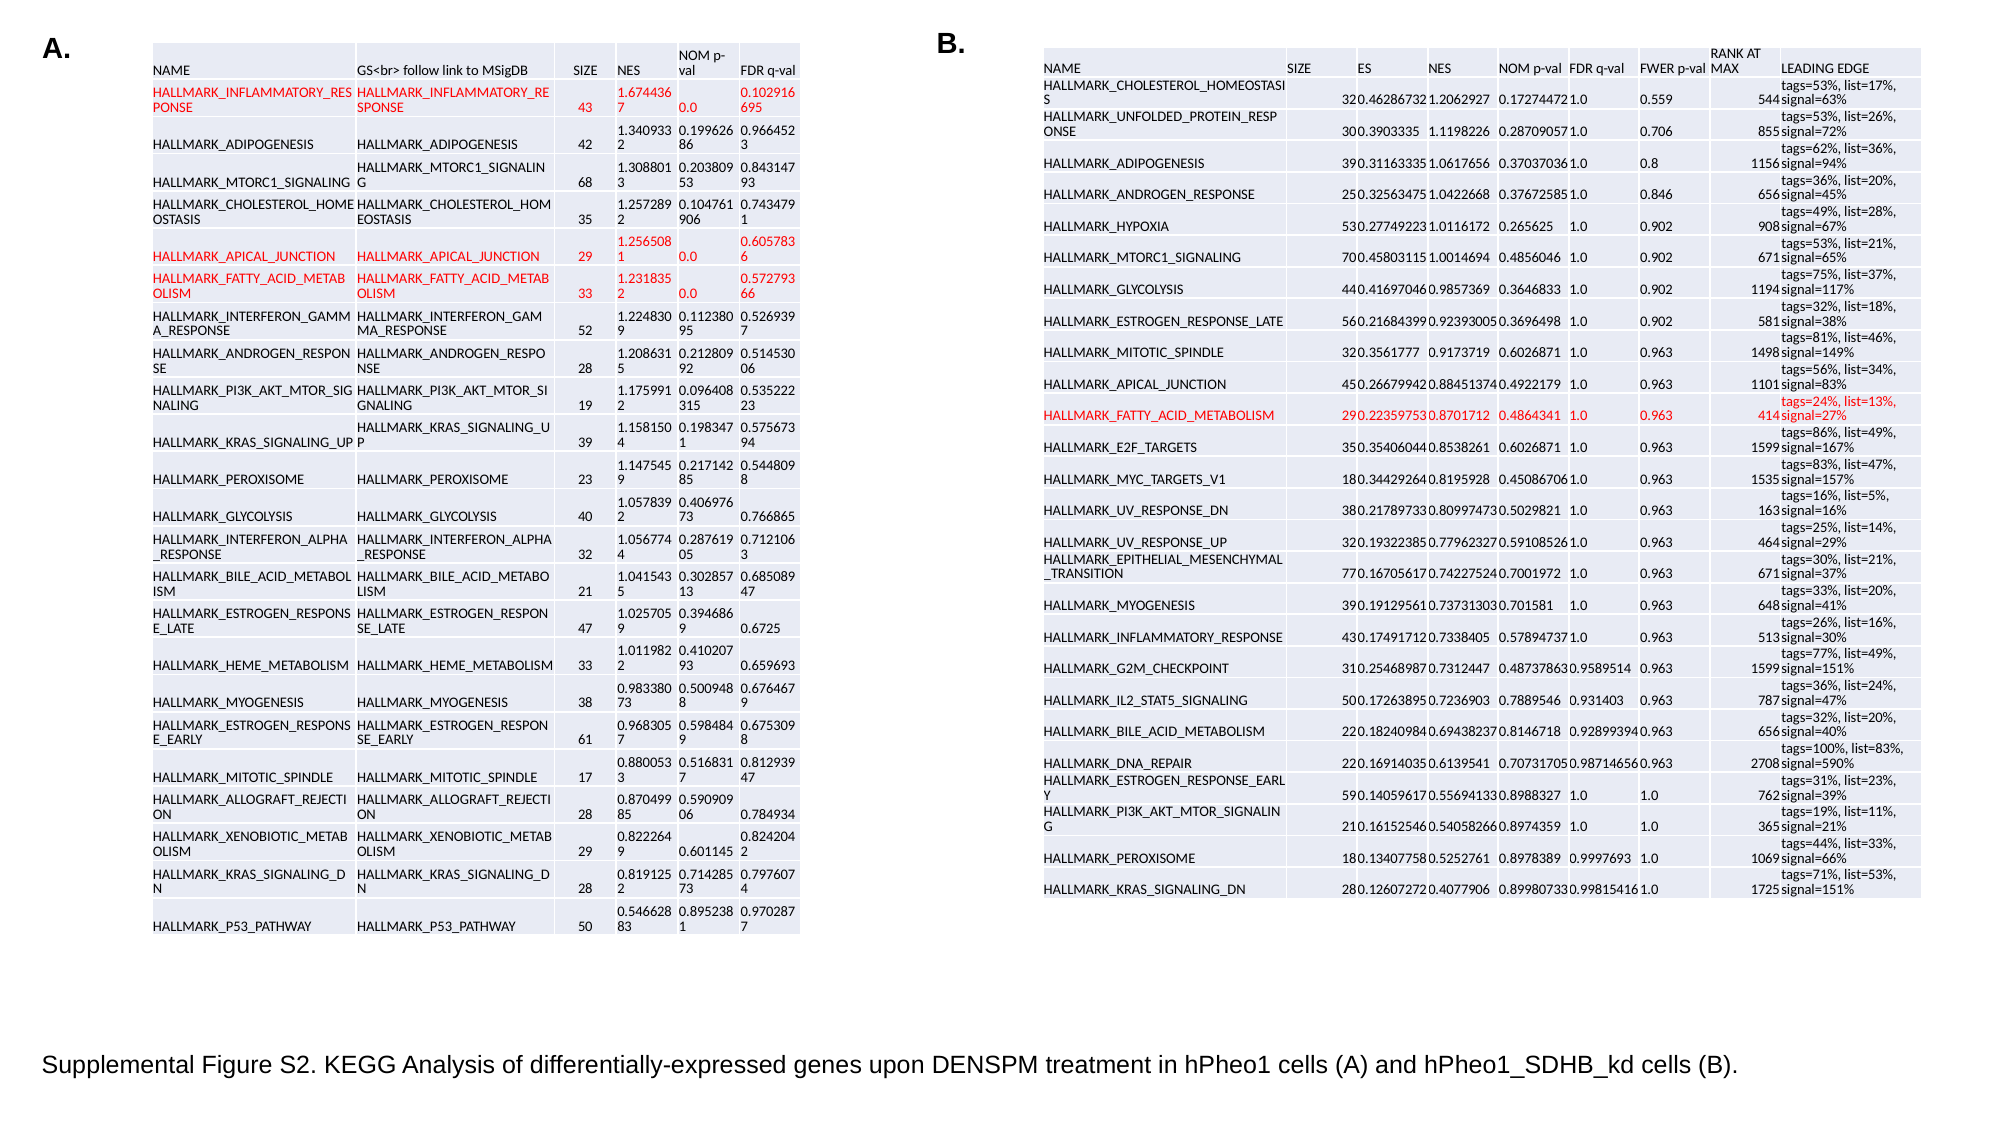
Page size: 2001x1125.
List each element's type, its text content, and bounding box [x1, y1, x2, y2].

table_cell HALLMARK_CHOLESTEROL_HOMEOSTASIS [357, 192, 554, 227]
table_cell 0.92393005 [1429, 299, 1497, 329]
table_header FWER p-val [1640, 48, 1709, 76]
table_cell tags=81%, list=46%, signal=149% [1781, 331, 1921, 361]
table_cell HALLMARK_PI3K_AKT_MTOR_SIGNALING [357, 378, 554, 413]
table_cell 1.2572892 [617, 192, 677, 227]
table_cell 1.0 [1570, 204, 1638, 234]
table_cell tags=44%, list=33%, signal=66% [1781, 836, 1921, 866]
table_cell 1.0 [1640, 836, 1709, 866]
table_cell 1.0 [1570, 299, 1638, 329]
table_header ES [1358, 48, 1427, 76]
table_cell 0.8 [1640, 141, 1709, 171]
table_header FDR q-val [1570, 48, 1638, 76]
table_cell 31 [1287, 647, 1356, 677]
table_cell 68 [555, 154, 615, 190]
table_cell HALLMARK_MYC_TARGETS_V1 [1044, 457, 1286, 487]
table_cell 0.9664523 [740, 117, 800, 153]
table_cell 0.9702877 [740, 899, 800, 934]
table_cell 39 [1287, 584, 1356, 613]
table_cell 0.8701712 [1429, 394, 1497, 424]
table_cell 0.902 [1640, 268, 1709, 297]
table_cell 18 [1287, 836, 1356, 866]
table_cell 0.096408315 [679, 378, 739, 413]
table_cell 38 [1287, 489, 1356, 519]
table_cell 0.963 [1640, 489, 1709, 519]
table_cell 29 [555, 229, 615, 264]
table_cell 1498 [1711, 331, 1780, 361]
table_cell 581 [1711, 299, 1780, 329]
table_cell 0.701581 [1499, 584, 1568, 613]
table_cell tags=86%, list=49%, signal=167% [1781, 426, 1921, 455]
table_cell 1.0 [1570, 552, 1638, 582]
table_cell 0.19322385 [1358, 520, 1427, 550]
table_cell 1.0 [1570, 615, 1638, 645]
table_cell HALLMARK_INTERFERON_ALPHA_RESPONSE [153, 527, 355, 562]
table_cell 0.9173719 [1429, 331, 1497, 361]
table_cell HALLMARK_ESTROGEN_RESPONSE_LATE [1044, 299, 1286, 329]
table_cell 0.4077906 [1429, 868, 1497, 898]
table_cell tags=36%, list=24%, signal=47% [1781, 678, 1921, 708]
table_cell 0.11238095 [679, 303, 739, 339]
table_cell 0.17491712 [1358, 615, 1427, 645]
table_cell tags=53%, list=21%, signal=65% [1781, 236, 1921, 266]
table_cell HALLMARK_INFLAMMATORY_RESPONSE [357, 80, 554, 116]
table_cell 0.89980733 [1499, 868, 1568, 898]
table_cell 28 [555, 861, 615, 897]
table_cell 0.19129561 [1358, 584, 1427, 613]
table_cell 414 [1711, 394, 1780, 424]
table_cell 0.963 [1640, 615, 1709, 645]
table_cell 0.99815416 [1570, 868, 1638, 898]
table_cell 0.7434791 [740, 192, 800, 227]
table_cell 0.7001972 [1499, 552, 1568, 582]
table_cell 1.0 [1570, 773, 1638, 803]
table_cell HALLMARK_MTORC1_SIGNALING [357, 154, 554, 190]
table_cell 1.0119822 [617, 638, 677, 674]
table_cell 0.5269397 [740, 303, 800, 339]
table_cell HALLMARK_BILE_ACID_METABOLISM [357, 564, 554, 599]
table_cell 1194 [1711, 268, 1780, 297]
table_cell 0.784934 [740, 787, 800, 822]
table_cell 0.68508947 [740, 564, 800, 599]
table_cell HALLMARK_MITOTIC_SPINDLE [1044, 331, 1286, 361]
table_cell 35 [1287, 426, 1356, 455]
table_cell 0.1983471 [679, 415, 739, 450]
table_cell 0.4864341 [1499, 394, 1568, 424]
table_cell HALLMARK_KRAS_SIGNALING_DN [1044, 868, 1286, 898]
table_header NAME [1044, 48, 1286, 76]
table_cell 44 [1287, 268, 1356, 297]
table_cell 39 [555, 415, 615, 450]
table_cell 0.4856046 [1499, 236, 1568, 266]
table_cell 32 [1287, 331, 1356, 361]
table_cell 17 [555, 750, 615, 785]
table_cell tags=26%, list=16%, signal=30% [1781, 615, 1921, 645]
table_cell 0.5168317 [679, 750, 739, 785]
table_cell 0.98714656 [1570, 741, 1638, 771]
table_cell HALLMARK_ADIPOGENESIS [357, 117, 554, 153]
table_header SIZE [1287, 48, 1356, 76]
table_cell 0.21280992 [679, 341, 739, 376]
table_cell 163 [1711, 489, 1780, 519]
table_cell HALLMARK_HEME_METABOLISM [153, 638, 355, 674]
table_cell 1.0 [1570, 78, 1638, 108]
table_cell tags=36%, list=20%, signal=45% [1781, 173, 1921, 203]
table_cell HALLMARK_PI3K_AKT_MTOR_SIGNALING [153, 378, 355, 413]
table_cell 464 [1711, 520, 1780, 550]
table_cell 0.931403 [1570, 678, 1638, 708]
table_cell HALLMARK_KRAS_SIGNALING_DN [153, 861, 355, 897]
table_cell 0.963 [1640, 520, 1709, 550]
table_cell HALLMARK_PEROXISOME [1044, 836, 1286, 866]
table_cell HALLMARK_ADIPOGENESIS [153, 117, 355, 153]
table_cell 1.0 [1570, 173, 1638, 203]
table_cell HALLMARK_UV_RESPONSE_DN [1044, 489, 1286, 519]
table_cell 0.54058266 [1429, 805, 1497, 835]
table_cell HALLMARK_HYPOXIA [1044, 204, 1286, 234]
table_cell HALLMARK_MYOGENESIS [1044, 584, 1286, 613]
table_cell 0.963 [1640, 331, 1709, 361]
table_cell 0.59108526 [1499, 520, 1568, 550]
table_cell 35 [555, 192, 615, 227]
table_cell HALLMARK_GLYCOLYSIS [357, 489, 554, 525]
table_cell 0.22359753 [1358, 394, 1427, 424]
table_cell 29 [1287, 394, 1356, 424]
table_cell 0.46286732 [1358, 78, 1427, 108]
table_cell HALLMARK_G2M_CHECKPOINT [1044, 647, 1286, 677]
table_cell 0.40697673 [679, 489, 739, 525]
table_cell 0.21714285 [679, 452, 739, 488]
table_cell 671 [1711, 552, 1780, 582]
table_cell 0.17263895 [1358, 678, 1427, 708]
table_cell HALLMARK_ESTROGEN_RESPONSE_LATE [357, 601, 554, 636]
table_cell 0.7312447 [1429, 647, 1497, 677]
table_cell 0.28761905 [679, 527, 739, 562]
text_box A. [27, 21, 87, 72]
table_cell 28 [555, 787, 615, 822]
table_cell 22 [1287, 741, 1356, 771]
table_cell 0.963 [1640, 426, 1709, 455]
table_cell 1.3409332 [617, 117, 677, 153]
table_cell 0.16705617 [1358, 552, 1427, 582]
table_cell 1.0 [1570, 110, 1638, 139]
table_cell 0.5984849 [679, 713, 739, 748]
text_box Supplemental Figure S2. KEGG Analysis of differentially-expressed genes upon DENSPM treatment in hPheo1 cells (A) and hPheo1_SDHB_kd cells (B). [26, 1041, 1991, 1087]
table_cell 0.902 [1640, 204, 1709, 234]
table_cell 0.0 [679, 80, 739, 116]
table_cell 0.963 [1640, 647, 1709, 677]
table_cell 1.0 [1570, 457, 1638, 487]
table_cell HALLMARK_XENOBIOTIC_METABOLISM [153, 824, 355, 860]
table_cell 1599 [1711, 647, 1780, 677]
table_cell 1.0567744 [617, 527, 677, 562]
table_cell 0.8974359 [1499, 805, 1568, 835]
table_cell 1.0617656 [1429, 141, 1497, 171]
table_cell tags=53%, list=26%, signal=72% [1781, 110, 1921, 139]
table_cell 0.8222649 [617, 824, 677, 860]
table_cell 1.6744367 [617, 80, 677, 116]
table_cell 0.31163335 [1358, 141, 1427, 171]
table_cell HALLMARK_XENOBIOTIC_METABOLISM [357, 824, 554, 860]
table_cell HALLMARK_E2F_TARGETS [1044, 426, 1286, 455]
table_cell 0.57279366 [740, 266, 800, 302]
table_cell HALLMARK_KRAS_SIGNALING_DN [357, 861, 554, 897]
table_cell 0.48737863 [1499, 647, 1568, 677]
table_cell 1.0415435 [617, 564, 677, 599]
table_cell HALLMARK_MTORC1_SIGNALING [1044, 236, 1286, 266]
table_cell 0.601145 [679, 824, 739, 860]
table_cell 0.17274472 [1499, 78, 1568, 108]
table_cell HALLMARK_UV_RESPONSE_UP [1044, 520, 1286, 550]
table_cell HALLMARK_DNA_REPAIR [1044, 741, 1286, 771]
table_header NES [1429, 48, 1497, 76]
table_cell 0.70731705 [1499, 741, 1568, 771]
table_cell 0.963 [1640, 584, 1709, 613]
table_cell tags=100%, list=83%, signal=590% [1781, 741, 1921, 771]
table_cell 0.98338073 [617, 675, 677, 711]
table_cell HALLMARK_MYOGENESIS [357, 675, 554, 711]
table_cell HALLMARK_APICAL_JUNCTION [357, 229, 554, 264]
table_cell 0.73731303 [1429, 584, 1497, 613]
table_cell 1.0 [1640, 773, 1709, 803]
table_cell HALLMARK_ALLOGRAFT_REJECTION [153, 787, 355, 822]
table_cell HALLMARK_IL2_STAT5_SIGNALING [1044, 678, 1286, 708]
table_cell 0.963 [1640, 394, 1709, 424]
table_cell 43 [555, 80, 615, 116]
table_cell HALLMARK_ANDROGEN_RESPONSE [1044, 173, 1286, 203]
table_cell 0.0 [679, 266, 739, 302]
table_cell 43 [1287, 615, 1356, 645]
table_cell 18 [1287, 457, 1356, 487]
table_cell 0.7121063 [740, 527, 800, 562]
table_cell 21 [555, 564, 615, 599]
table_cell 2708 [1711, 741, 1780, 771]
table_cell 0.963 [1640, 710, 1709, 740]
table_cell 0.57567394 [740, 415, 800, 450]
table_cell 1.0578392 [617, 489, 677, 525]
table_cell 0.92899394 [1570, 710, 1638, 740]
table_cell HALLMARK_CHOLESTEROL_HOMEOSTASIS [153, 192, 355, 227]
table_cell HALLMARK_MITOTIC_SPINDLE [357, 750, 554, 785]
table_cell 1.1759912 [617, 378, 677, 413]
table_cell HALLMARK_APICAL_JUNCTION [153, 229, 355, 264]
table_cell 28 [1287, 868, 1356, 898]
table_cell 50 [555, 899, 615, 934]
table_cell HALLMARK_GLYCOLYSIS [1044, 268, 1286, 297]
table_cell HALLMARK_KRAS_SIGNALING_UP [357, 415, 554, 450]
table_header NOM p-val [1499, 48, 1568, 76]
table_cell 19 [555, 378, 615, 413]
table_cell 21 [1287, 805, 1356, 835]
table_cell 0.7976074 [740, 861, 800, 897]
table_cell 59 [1287, 773, 1356, 803]
table_cell tags=33%, list=20%, signal=41% [1781, 584, 1921, 613]
table_cell tags=71%, list=53%, signal=151% [1781, 868, 1921, 898]
table_cell 1.0 [1570, 520, 1638, 550]
table_cell 0.8800533 [617, 750, 677, 785]
table_cell HALLMARK_ADIPOGENESIS [1044, 141, 1286, 171]
table_header FDR q-val [740, 43, 800, 78]
table_cell 0.6026871 [1499, 426, 1568, 455]
table_cell 0.9683057 [617, 713, 677, 748]
table_header GS<br> follow link to MSigDB [357, 43, 554, 78]
table_cell 1.0 [1570, 236, 1638, 266]
table_cell 0.7236903 [1429, 678, 1497, 708]
table_cell 0.902 [1640, 299, 1709, 329]
table_cell 0.35406044 [1358, 426, 1427, 455]
table_cell tags=62%, list=36%, signal=94% [1781, 141, 1921, 171]
table_cell 1069 [1711, 836, 1780, 866]
table_cell HALLMARK_FATTY_ACID_METABOLISM [153, 266, 355, 302]
text_box B. [921, 16, 981, 67]
table_cell 1.0 [1570, 426, 1638, 455]
table_cell 0.41020793 [679, 638, 739, 674]
table_cell 30 [1287, 110, 1356, 139]
table_cell 0.963 [1640, 678, 1709, 708]
table_cell tags=53%, list=17%, signal=63% [1781, 78, 1921, 108]
table_cell 28 [555, 341, 615, 376]
table_cell 0.766865 [740, 489, 800, 525]
table_cell 0.9589514 [1570, 647, 1638, 677]
table_cell HALLMARK_MITOTIC_SPINDLE [153, 750, 355, 785]
table_cell 0.0 [679, 229, 739, 264]
table_cell HALLMARK_GLYCOLYSIS [153, 489, 355, 525]
table_cell HALLMARK_UNFOLDED_PROTEIN_RESPONSE [1044, 110, 1286, 139]
table_cell 0.59090906 [679, 787, 739, 822]
table_cell HALLMARK_ANDROGEN_RESPONSE [153, 341, 355, 376]
table_cell 1.0 [1570, 268, 1638, 297]
table_cell 1.0 [1570, 141, 1638, 171]
table_cell 1.0 [1570, 805, 1638, 835]
table_cell 53 [1287, 204, 1356, 234]
table_cell 0.8242042 [740, 824, 800, 860]
table_header NOM p-val [679, 43, 739, 78]
table_cell 1.1475459 [617, 452, 677, 488]
table_cell HALLMARK_P53_PATHWAY [153, 899, 355, 934]
table_cell 32 [1287, 520, 1356, 550]
table_cell HALLMARK_CHOLESTEROL_HOMEOSTASIS [1044, 78, 1286, 108]
table_cell 1.2318352 [617, 266, 677, 302]
table_cell 1.0 [1570, 394, 1638, 424]
table_cell tags=25%, list=14%, signal=29% [1781, 520, 1921, 550]
table_cell 0.4922179 [1499, 362, 1568, 392]
table_cell 656 [1711, 710, 1780, 740]
table_cell 0.265625 [1499, 204, 1568, 234]
table_cell HALLMARK_APICAL_JUNCTION [1044, 362, 1286, 392]
table_cell tags=31%, list=23%, signal=39% [1781, 773, 1921, 803]
table_cell tags=16%, list=5%, signal=16% [1781, 489, 1921, 519]
table_cell 0.41697046 [1358, 268, 1427, 297]
table_cell 0.16914035 [1358, 741, 1427, 771]
table_cell 0.8191252 [617, 861, 677, 897]
table_cell 0.53522223 [740, 378, 800, 413]
table_cell 0.13407758 [1358, 836, 1427, 866]
table_cell 32 [555, 527, 615, 562]
table_cell 1.0257059 [617, 601, 677, 636]
table_cell 0.8146718 [1499, 710, 1568, 740]
table_cell tags=56%, list=34%, signal=83% [1781, 362, 1921, 392]
table_cell 0.74227524 [1429, 552, 1497, 582]
table_cell 0.963 [1640, 362, 1709, 392]
table_cell 0.6057836 [740, 229, 800, 264]
table_cell 0.28709057 [1499, 110, 1568, 139]
table_cell 1535 [1711, 457, 1780, 487]
table_cell 0.3903335 [1358, 110, 1427, 139]
table_cell HALLMARK_ESTROGEN_RESPONSE_EARLY [153, 713, 355, 748]
table_cell 22 [1287, 710, 1356, 740]
table_cell 0.37037036 [1499, 141, 1568, 171]
table_cell 855 [1711, 110, 1780, 139]
table_cell 0.84314793 [740, 154, 800, 190]
table_cell 0.26679942 [1358, 362, 1427, 392]
table_cell 0.21789733 [1358, 489, 1427, 519]
table_cell 0.5448098 [740, 452, 800, 488]
table_cell 1.0 [1570, 331, 1638, 361]
table_cell 70 [1287, 236, 1356, 266]
table_cell 1.2248309 [617, 303, 677, 339]
table_cell 0.8952381 [679, 899, 739, 934]
table_cell 671 [1711, 236, 1780, 266]
table_cell 0.21684399 [1358, 299, 1427, 329]
table_cell 1.2062927 [1429, 78, 1497, 108]
table_cell 1.1198226 [1429, 110, 1497, 139]
table_cell HALLMARK_BILE_ACID_METABOLISM [1044, 710, 1286, 740]
table_cell HALLMARK_FATTY_ACID_METABOLISM [357, 266, 554, 302]
table_cell 0.69438237 [1429, 710, 1497, 740]
table_cell 0.55694133 [1429, 773, 1497, 803]
table_cell 1.0 [1640, 805, 1709, 835]
table_cell HALLMARK_ESTROGEN_RESPONSE_LATE [153, 601, 355, 636]
table_cell 1.0 [1640, 868, 1709, 898]
table_cell 0.34429264 [1358, 457, 1427, 487]
table_cell 908 [1711, 204, 1780, 234]
table_cell 0.81293947 [740, 750, 800, 785]
table_cell 1.0014694 [1429, 236, 1497, 266]
table_cell 42 [555, 117, 615, 153]
table_cell 0.8988327 [1499, 773, 1568, 803]
table_cell 1.1581504 [617, 415, 677, 450]
table_cell 0.902 [1640, 236, 1709, 266]
table_cell 0.104761906 [679, 192, 739, 227]
table_cell 29 [555, 824, 615, 860]
table_cell 0.30285713 [679, 564, 739, 599]
table_cell 33 [555, 266, 615, 302]
table_cell 0.19962686 [679, 117, 739, 153]
table_cell 33 [555, 638, 615, 674]
table_cell HALLMARK_INTERFERON_ALPHA_RESPONSE [357, 527, 554, 562]
table_cell HALLMARK_ALLOGRAFT_REJECTION [357, 787, 554, 822]
table_cell 0.6026871 [1499, 331, 1568, 361]
table_cell 1.3088013 [617, 154, 677, 190]
table_cell HALLMARK_HEME_METABOLISM [357, 638, 554, 674]
table_cell 513 [1711, 615, 1780, 645]
table_cell 1.0 [1570, 584, 1638, 613]
table_cell tags=30%, list=21%, signal=37% [1781, 552, 1921, 582]
table_cell 0.16152546 [1358, 805, 1427, 835]
table_cell 32 [1287, 78, 1356, 108]
table_cell tags=77%, list=49%, signal=151% [1781, 647, 1921, 677]
table_cell tags=32%, list=18%, signal=38% [1781, 299, 1921, 329]
table_header SIZE [555, 43, 615, 78]
table_cell 648 [1711, 584, 1780, 613]
table_cell 0.54662883 [617, 899, 677, 934]
table_header LEADING EDGE [1781, 48, 1921, 76]
table_cell 1.0 [1570, 489, 1638, 519]
table_cell 0.88451374 [1429, 362, 1497, 392]
table_cell 0.6139541 [1429, 741, 1497, 771]
table_cell 0.963 [1640, 457, 1709, 487]
table_cell 50 [1287, 678, 1356, 708]
table_cell 0.51453006 [740, 341, 800, 376]
table_cell 0.659693 [740, 638, 800, 674]
table_cell 0.3646833 [1499, 268, 1568, 297]
table_header RANK AT MAX [1711, 48, 1780, 76]
table_cell HALLMARK_INTERFERON_GAMMA_RESPONSE [357, 303, 554, 339]
table_cell HALLMARK_BILE_ACID_METABOLISM [153, 564, 355, 599]
table_cell 762 [1711, 773, 1780, 803]
table_cell HALLMARK_EPITHELIAL_MESENCHYMAL_TRANSITION [1044, 552, 1286, 582]
table_cell 47 [555, 601, 615, 636]
table_cell 0.5029821 [1499, 489, 1568, 519]
table_cell 0.5252761 [1429, 836, 1497, 866]
table_cell 38 [555, 675, 615, 711]
table_cell 0.102916695 [740, 80, 800, 116]
table_cell 0.45086706 [1499, 457, 1568, 487]
table_cell 787 [1711, 678, 1780, 708]
table_cell 0.87049985 [617, 787, 677, 822]
table_cell 0.9857369 [1429, 268, 1497, 297]
table_cell 0.3696498 [1499, 299, 1568, 329]
table_cell tags=32%, list=20%, signal=40% [1781, 710, 1921, 740]
table_cell 0.846 [1640, 173, 1709, 203]
table_cell 39 [1287, 141, 1356, 171]
table_cell HALLMARK_PEROXISOME [153, 452, 355, 488]
table_cell HALLMARK_MTORC1_SIGNALING [153, 154, 355, 190]
table_cell 0.6753098 [740, 713, 800, 748]
table_cell HALLMARK_PEROXISOME [357, 452, 554, 488]
table_cell 0.8538261 [1429, 426, 1497, 455]
table_cell 0.3946869 [679, 601, 739, 636]
table_cell 0.963 [1640, 741, 1709, 771]
table_cell 0.6764679 [740, 675, 800, 711]
table_cell 0.45803115 [1358, 236, 1427, 266]
table_cell tags=49%, list=28%, signal=67% [1781, 204, 1921, 234]
table_cell 544 [1711, 78, 1780, 108]
table_cell 77 [1287, 552, 1356, 582]
table_cell 0.14059617 [1358, 773, 1427, 803]
table_cell 0.6725 [740, 601, 800, 636]
table_cell 1599 [1711, 426, 1780, 455]
table_cell 0.7338405 [1429, 615, 1497, 645]
table_cell 0.18240984 [1358, 710, 1427, 740]
table_cell 0.963 [1640, 552, 1709, 582]
table_cell 0.3561777 [1358, 331, 1427, 361]
table_cell HALLMARK_MYOGENESIS [153, 675, 355, 711]
table_cell 1.2086315 [617, 341, 677, 376]
table_header NAME [153, 43, 355, 78]
table_cell 25 [1287, 173, 1356, 203]
table_cell 0.57894737 [1499, 615, 1568, 645]
table_header NES [617, 43, 677, 78]
table_cell 0.20380953 [679, 154, 739, 190]
table_cell 0.27749223 [1358, 204, 1427, 234]
table_cell 0.12607272 [1358, 868, 1427, 898]
table_cell 656 [1711, 173, 1780, 203]
table_cell 52 [555, 303, 615, 339]
table_cell 1725 [1711, 868, 1780, 898]
table_cell 0.71428573 [679, 861, 739, 897]
table_cell HALLMARK_INFLAMMATORY_RESPONSE [1044, 615, 1286, 645]
table_cell HALLMARK_ESTROGEN_RESPONSE_EARLY [1044, 773, 1286, 803]
table_cell 0.77962327 [1429, 520, 1497, 550]
table_cell 56 [1287, 299, 1356, 329]
table_cell 40 [555, 489, 615, 525]
table_cell tags=24%, list=13%, signal=27% [1781, 394, 1921, 424]
table_cell 0.32563475 [1358, 173, 1427, 203]
table_cell tags=83%, list=47%, signal=157% [1781, 457, 1921, 487]
table_cell HALLMARK_INFLAMMATORY_RESPONSE [153, 80, 355, 116]
table_cell 0.559 [1640, 78, 1709, 108]
table_cell HALLMARK_PI3K_AKT_MTOR_SIGNALING [1044, 805, 1286, 835]
table_cell 23 [555, 452, 615, 488]
table_cell 0.25468987 [1358, 647, 1427, 677]
table_cell HALLMARK_FATTY_ACID_METABOLISM [1044, 394, 1286, 424]
table_cell 0.9997693 [1570, 836, 1638, 866]
table_cell 1101 [1711, 362, 1780, 392]
table_cell 0.7889546 [1499, 678, 1568, 708]
table_cell 0.80997473 [1429, 489, 1497, 519]
table_cell 1.0422668 [1429, 173, 1497, 203]
table_cell 0.8978389 [1499, 836, 1568, 866]
table_cell HALLMARK_ESTROGEN_RESPONSE_EARLY [357, 713, 554, 748]
table_cell 1.0116172 [1429, 204, 1497, 234]
table_cell 0.706 [1640, 110, 1709, 139]
table_cell 1.2565081 [617, 229, 677, 264]
table_cell 45 [1287, 362, 1356, 392]
table_cell HALLMARK_KRAS_SIGNALING_UP [153, 415, 355, 450]
table_cell 61 [555, 713, 615, 748]
table_cell 0.37672585 [1499, 173, 1568, 203]
table_cell tags=75%, list=37%, signal=117% [1781, 268, 1921, 297]
table_cell 1.0 [1570, 362, 1638, 392]
table_cell HALLMARK_INTERFERON_GAMMA_RESPONSE [153, 303, 355, 339]
table_cell HALLMARK_ANDROGEN_RESPONSE [357, 341, 554, 376]
table_cell 0.5009488 [679, 675, 739, 711]
table_cell tags=19%, list=11%, signal=21% [1781, 805, 1921, 835]
table_cell 365 [1711, 805, 1780, 835]
table_cell 1156 [1711, 141, 1780, 171]
table_cell HALLMARK_P53_PATHWAY [357, 899, 554, 934]
table_cell 0.8195928 [1429, 457, 1497, 487]
